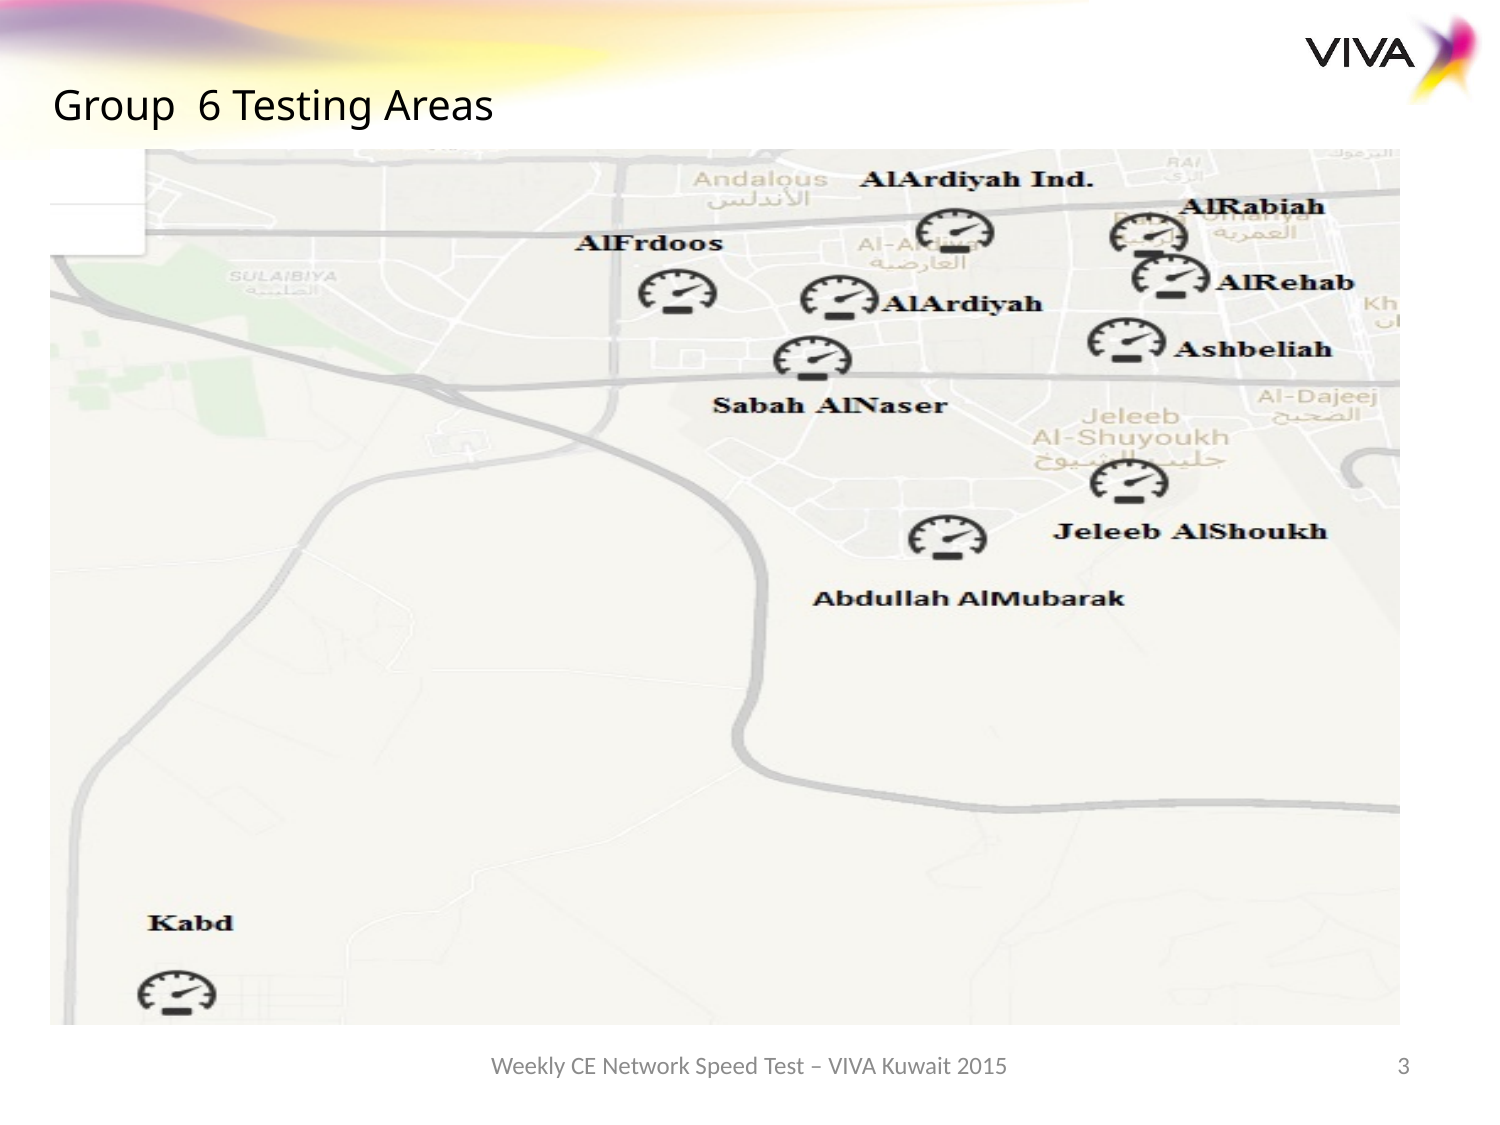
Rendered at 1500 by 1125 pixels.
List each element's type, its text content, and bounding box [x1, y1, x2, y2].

text_box Group 6 Testing Areas [37, 24, 1278, 184]
picture [1300, 12, 1485, 105]
text_box Weekly CE Network Speed Test – VIVA Kuwait 2015 [205, 1042, 1074, 1103]
picture [0, 0, 1089, 160]
picture [49, 149, 1401, 1026]
text_box 3 [1074, 1042, 1425, 1103]
